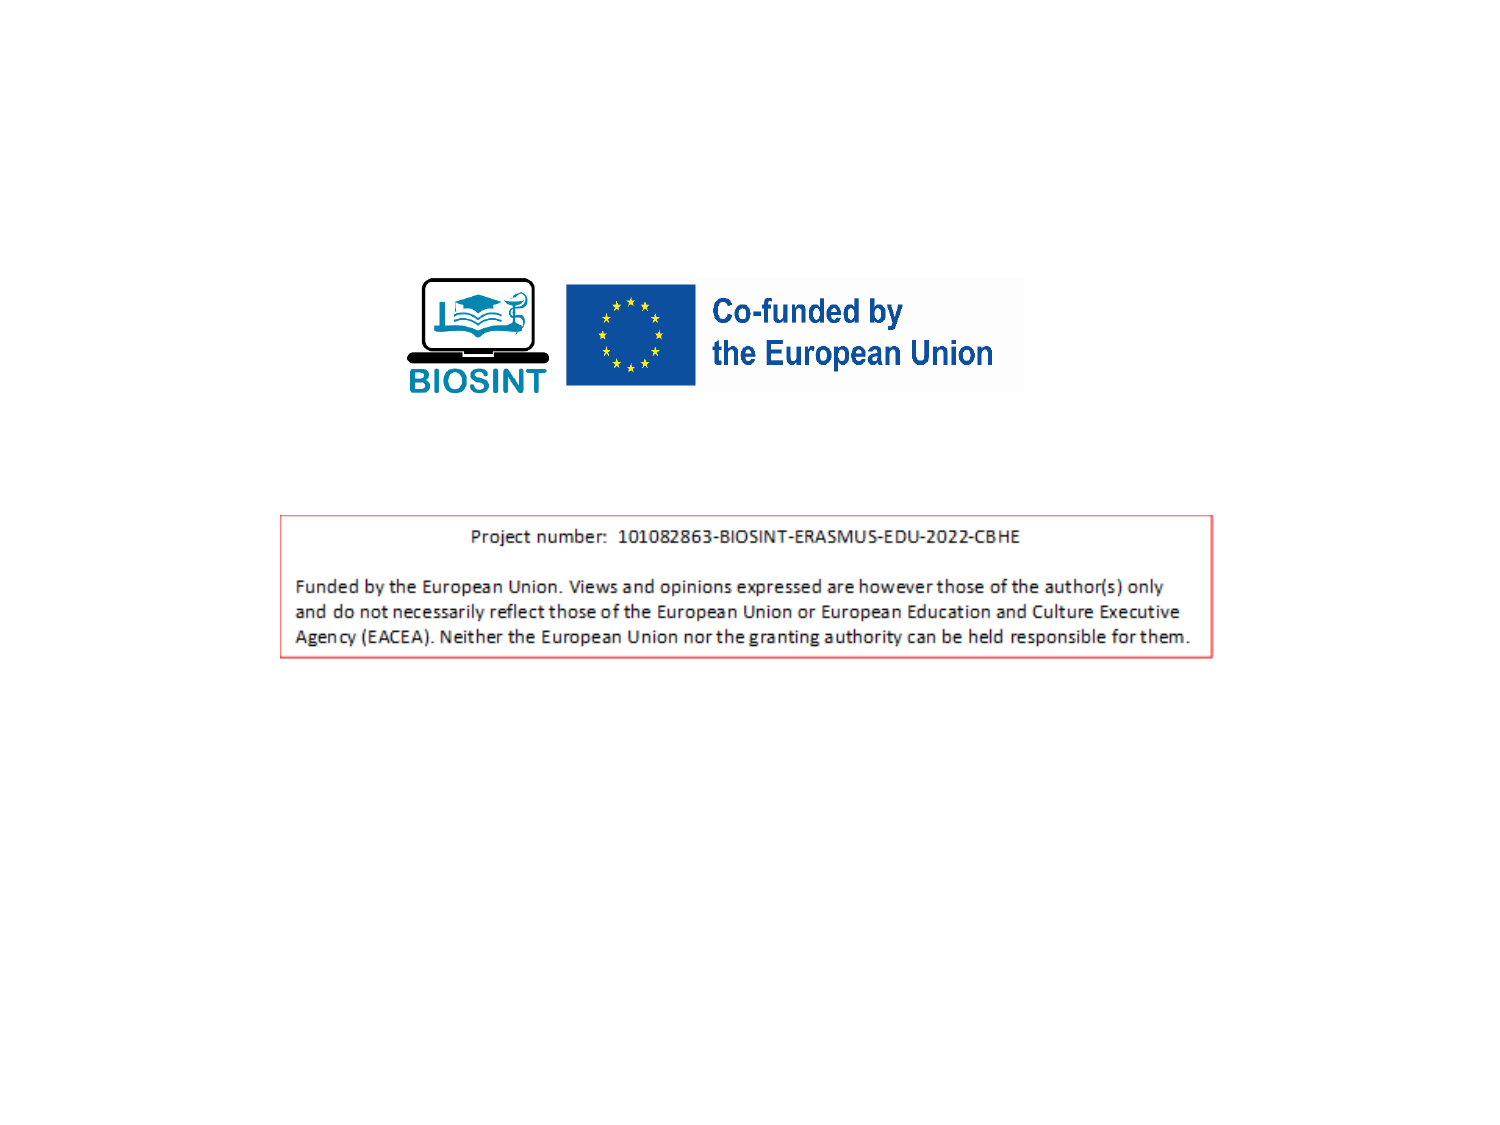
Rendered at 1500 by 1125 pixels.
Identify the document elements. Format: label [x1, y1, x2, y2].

picture [280, 515, 1220, 695]
text_box [407, 278, 1025, 393]
